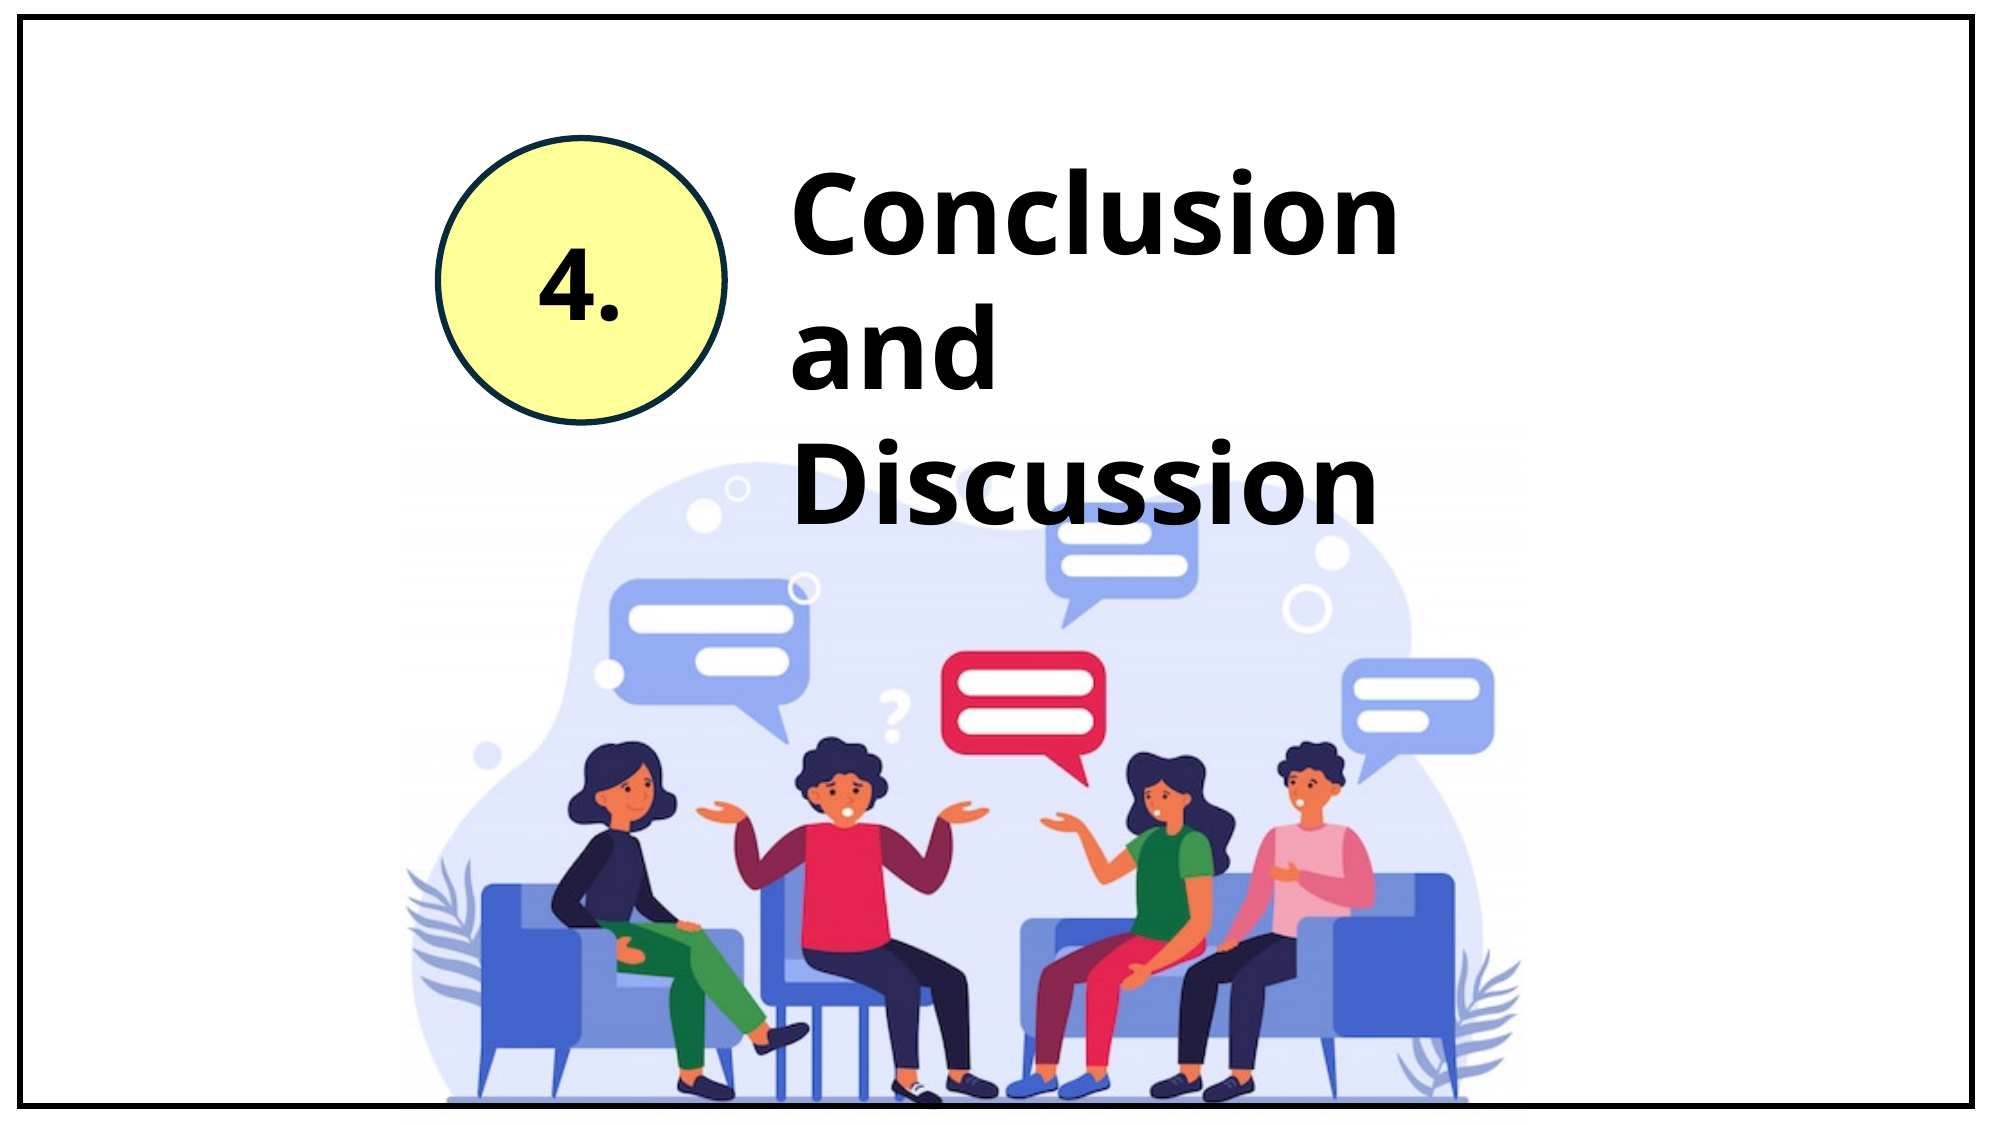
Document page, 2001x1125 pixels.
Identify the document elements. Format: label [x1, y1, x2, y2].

picture [398, 422, 1526, 1125]
text_box [19, 16, 1973, 1108]
